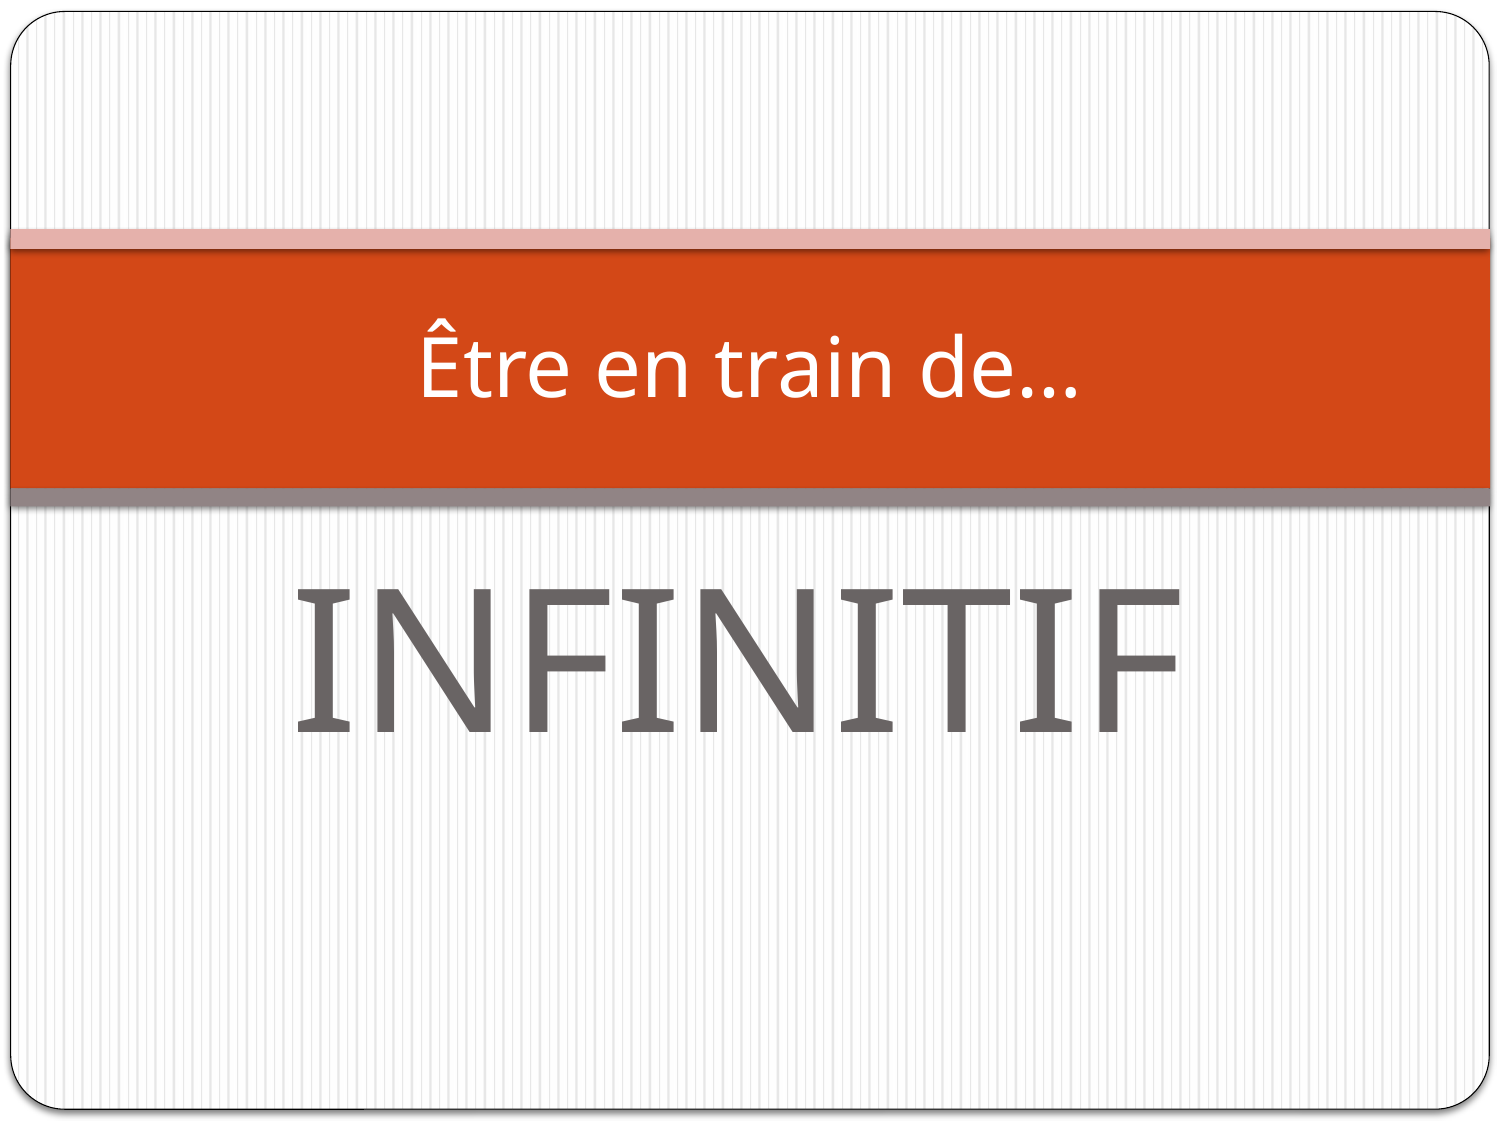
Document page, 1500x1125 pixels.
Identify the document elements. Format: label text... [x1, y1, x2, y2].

title Être en train de… [75, 247, 1425, 489]
subtitle INFINITIF [212, 525, 1263, 788]
